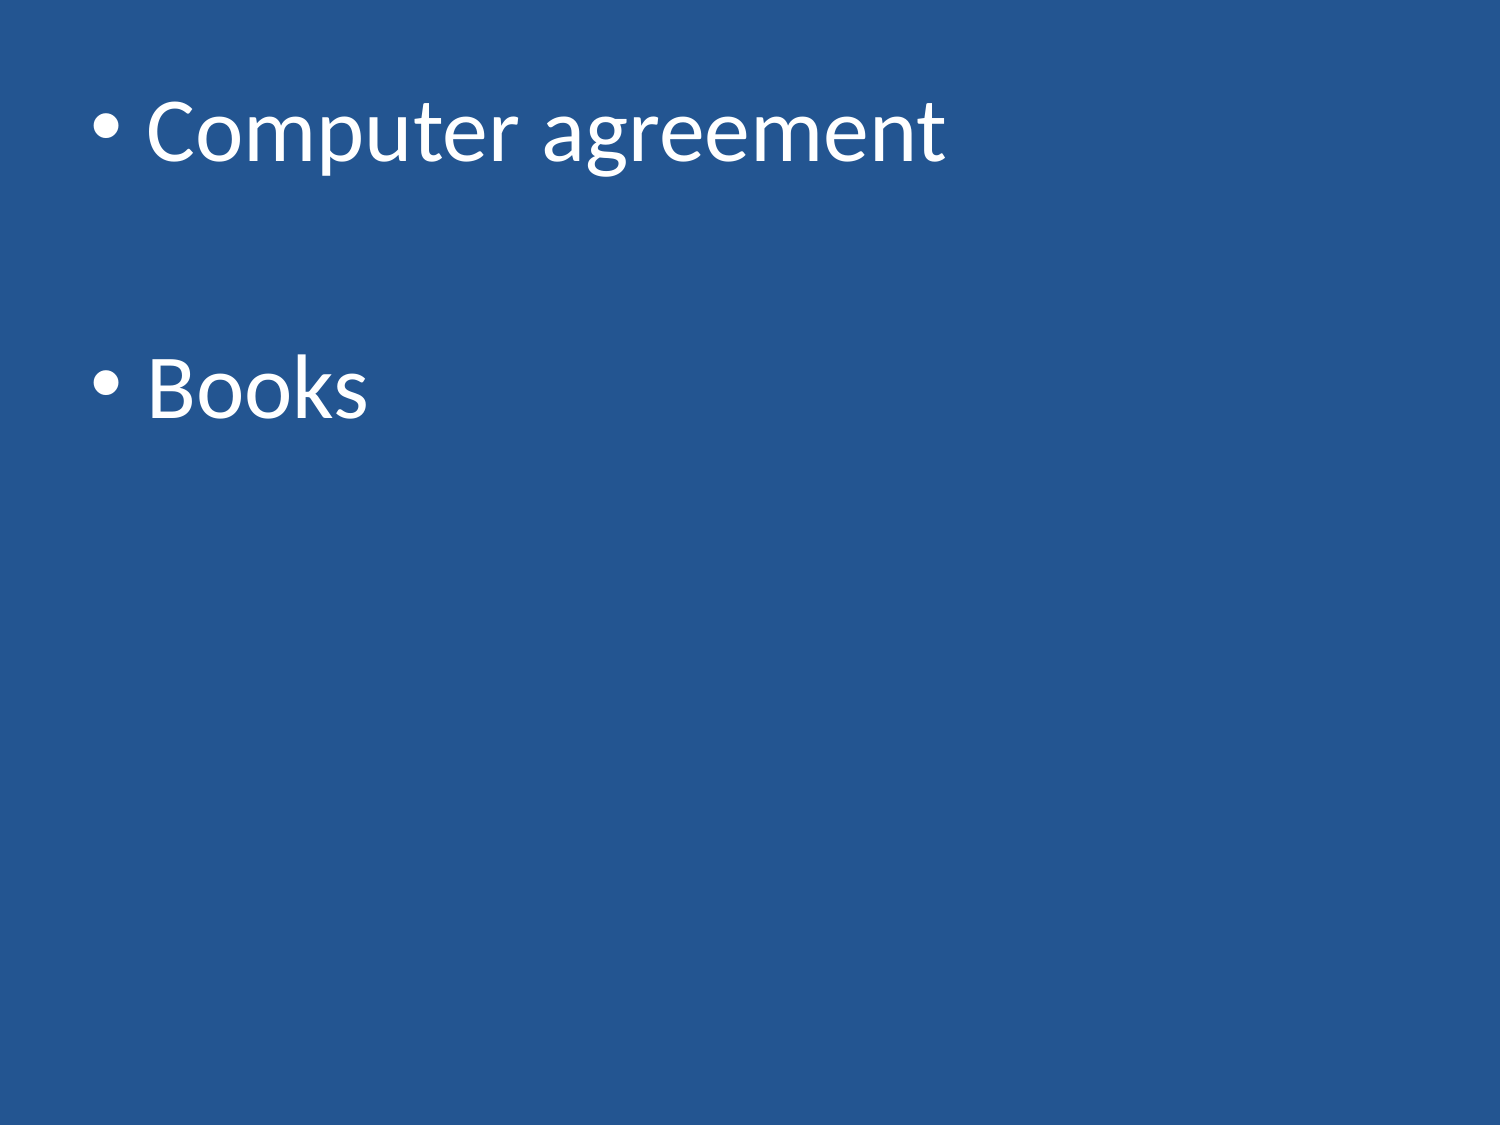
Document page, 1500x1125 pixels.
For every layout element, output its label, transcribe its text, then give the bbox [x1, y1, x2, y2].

list Computer agreement Books [75, 62, 1425, 805]
